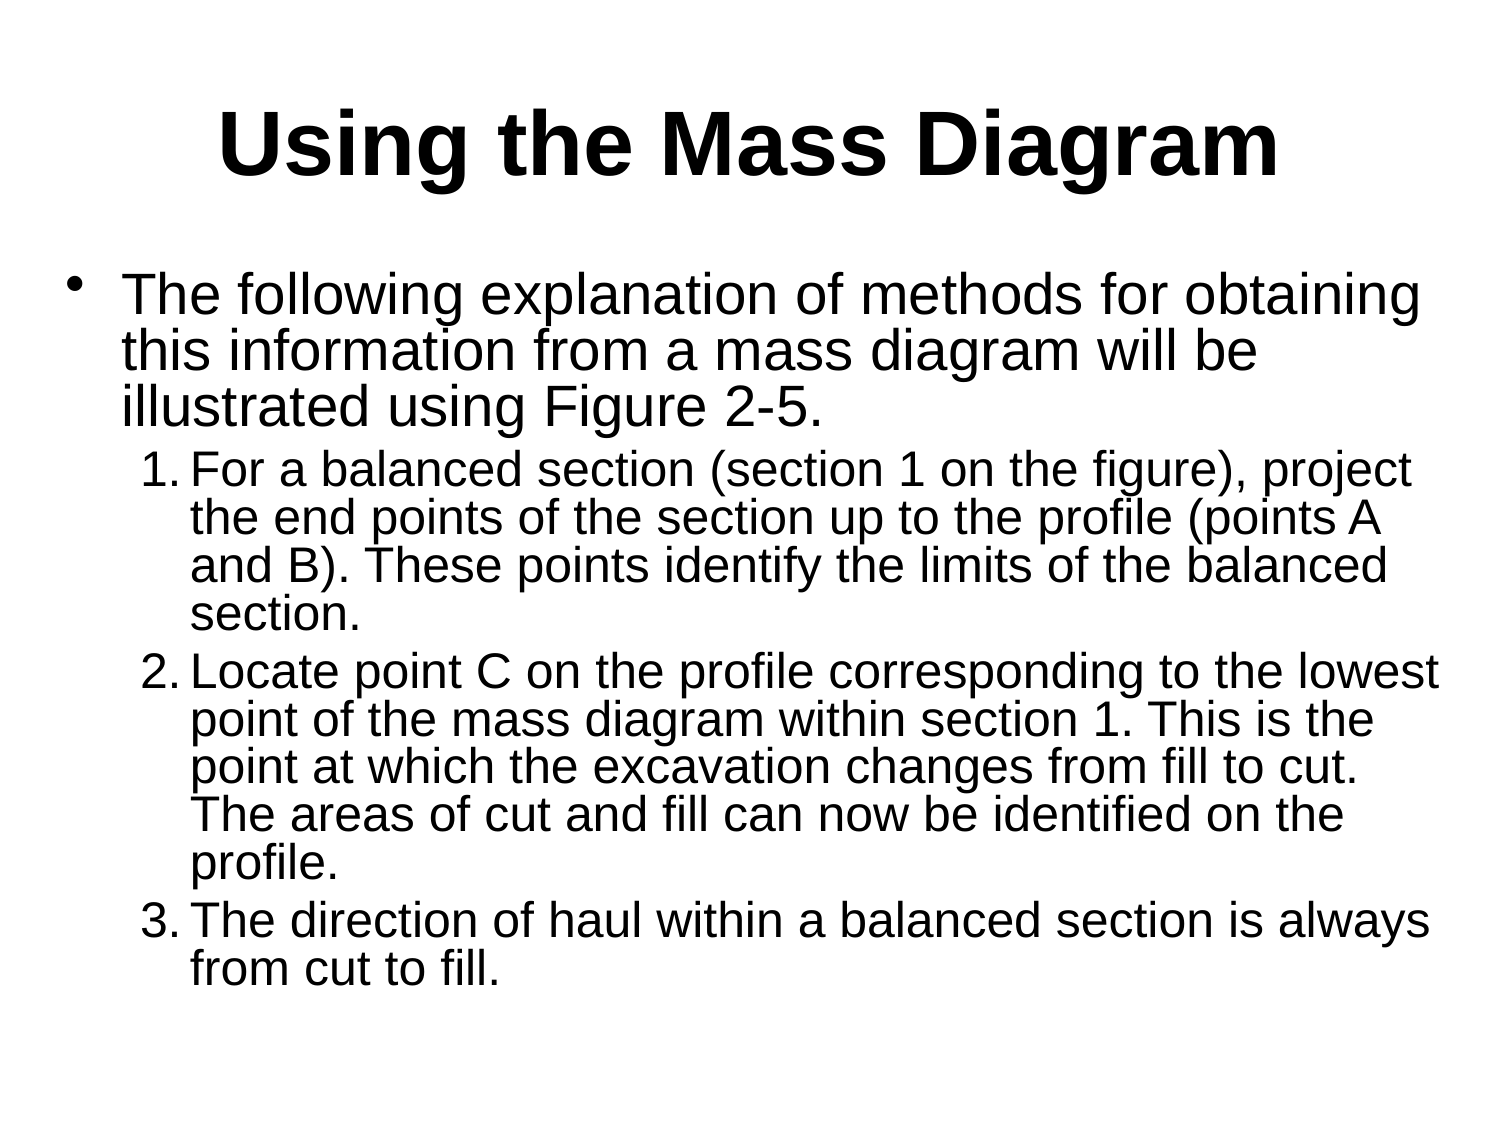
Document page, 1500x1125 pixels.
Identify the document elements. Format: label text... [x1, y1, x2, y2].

title Using the Mass Diagram [74, 44, 1426, 233]
list The following explanation of methods for obtaining this information from a mass diagram will be illustrated using Figure 2-5. For a balanced section (section 1 on the figure), project the end points of the section up to the profile (points A and B). These points identify the limits of the balanced section. Locate point C on the profile corresponding to the lowest point of the mass diagram within section 1. This is the point at which the excavation changes from fill to cut. The areas of cut and fill can now be identified on the profile. The direction of haul within a balanced section is always from cut to fill. [49, 262, 1463, 1076]
